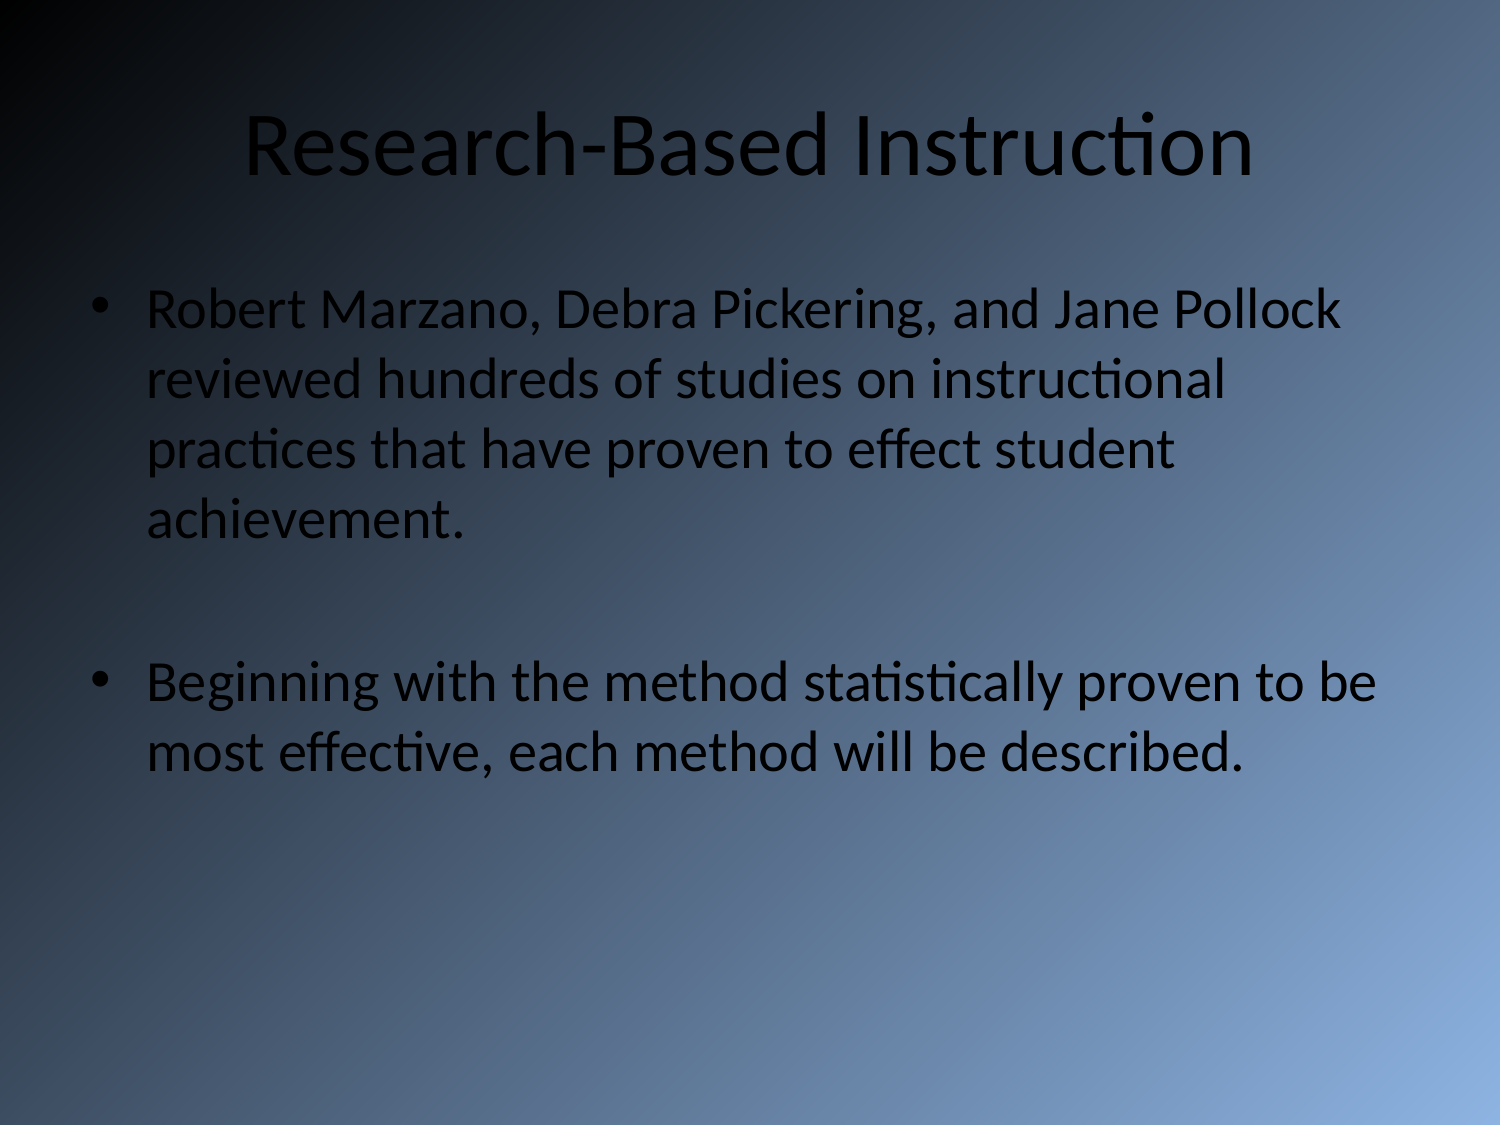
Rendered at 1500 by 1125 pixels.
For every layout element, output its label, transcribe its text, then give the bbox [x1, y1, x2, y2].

title Research-Based Instruction [75, 45, 1425, 233]
list Robert Marzano, Debra Pickering, and Jane Pollock reviewed hundreds of studies on instructional practices that have proven to effect student achievement. Beginning with the method statistically proven to be most effective, each method will be described. [75, 262, 1425, 1005]
